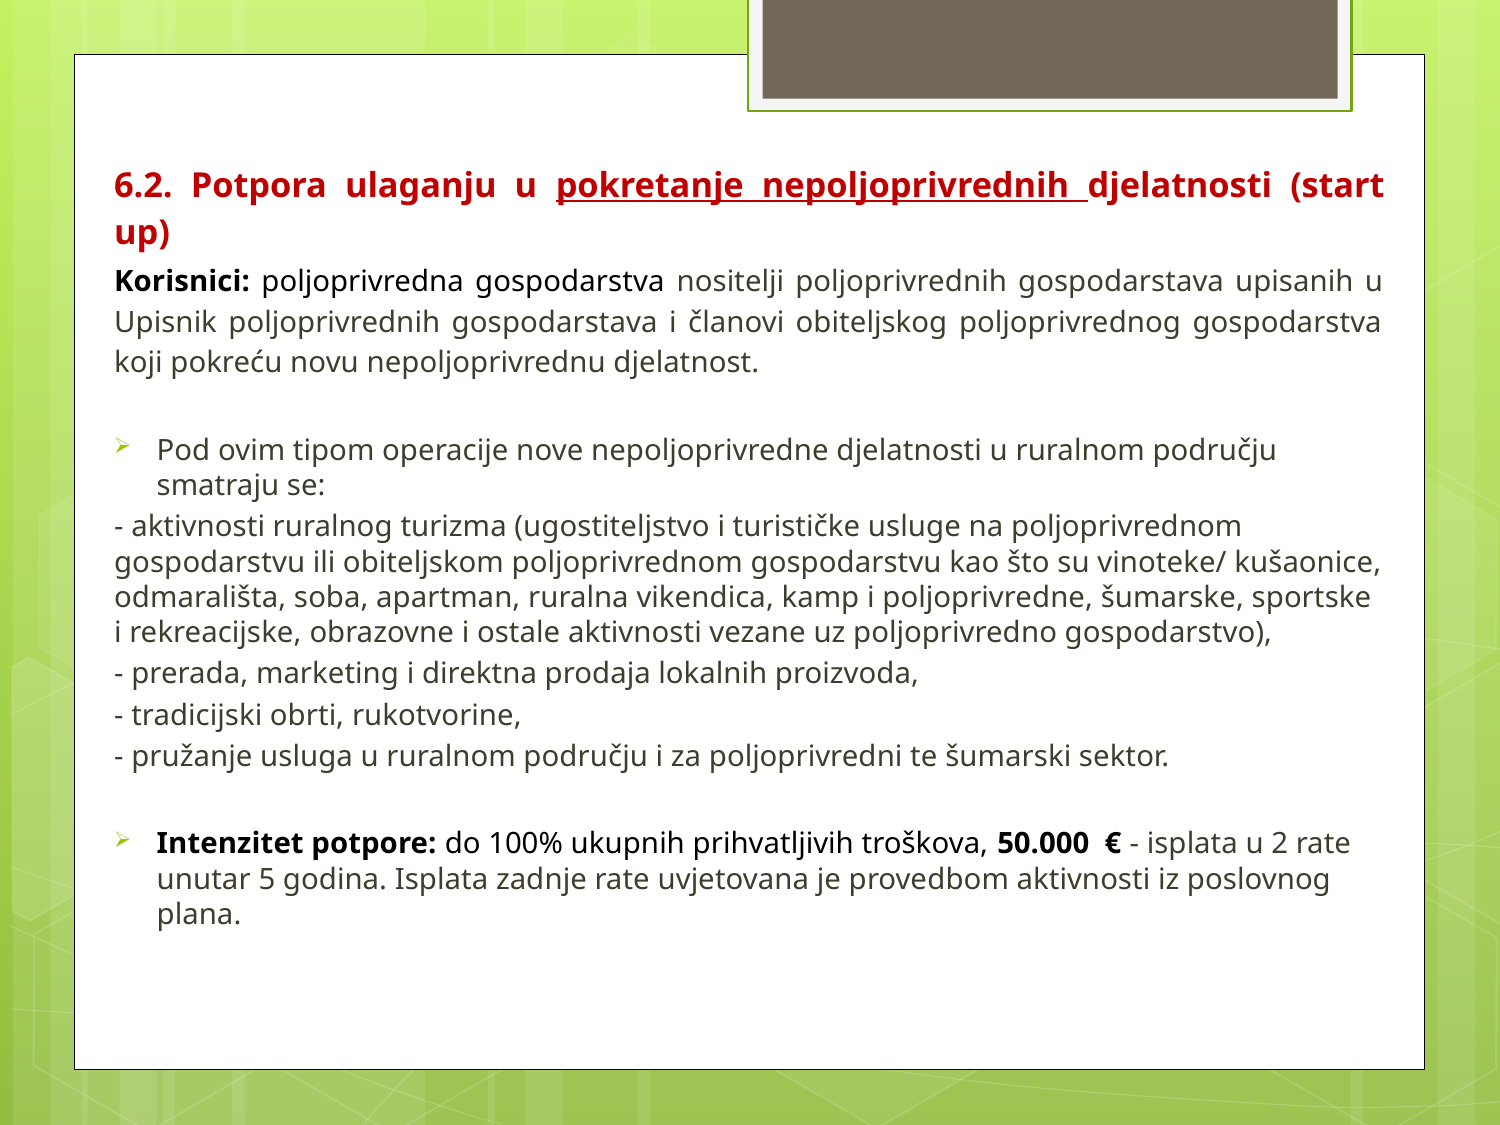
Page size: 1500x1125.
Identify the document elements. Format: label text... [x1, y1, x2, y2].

list 6.2. Potpora ulaganju u pokretanje nepoljoprivrednih djelatnosti (start up) Korisnici: poljoprivredna gospodarstva nositelji poljoprivrednih gospodarstava upisanih u Upisnik poljoprivrednih gospodarstava i članovi obiteljskog poljoprivrednog gospodarstva koji pokreću novu nepoljoprivrednu djelatnost. Pod ovim tipom operacije nove nepoljoprivredne djelatnosti u ruralnom području smatraju se: - aktivnosti ruralnog turizma (ugostiteljstvo i turističke usluge na poljoprivrednom gospodarstvu ili obiteljskom poljoprivrednom gospodarstvu kao što su vinoteke/ kušaonice, odmarališta, soba, apartman, ruralna vikendica, kamp i poljoprivredne, šumarske, sportske i rekreacijske, obrazovne i ostale aktivnosti vezane uz poljoprivredno gospodarstvo), - prerada, marketing i direktna prodaja lokalnih proizvoda, - tradicijski obrti, rukotvorine, - pružanje usluga u ruralnom području i za poljoprivredni te šumarski sektor. Intenzitet potpore: do 100% ukupnih prihvatljivih troškova, 50.000 € - isplata u 2 rate unutar 5 godina. Isplata zadnje rate uvjetovana je provedbom aktivnosti iz poslovnog plana. [88, 149, 1400, 976]
